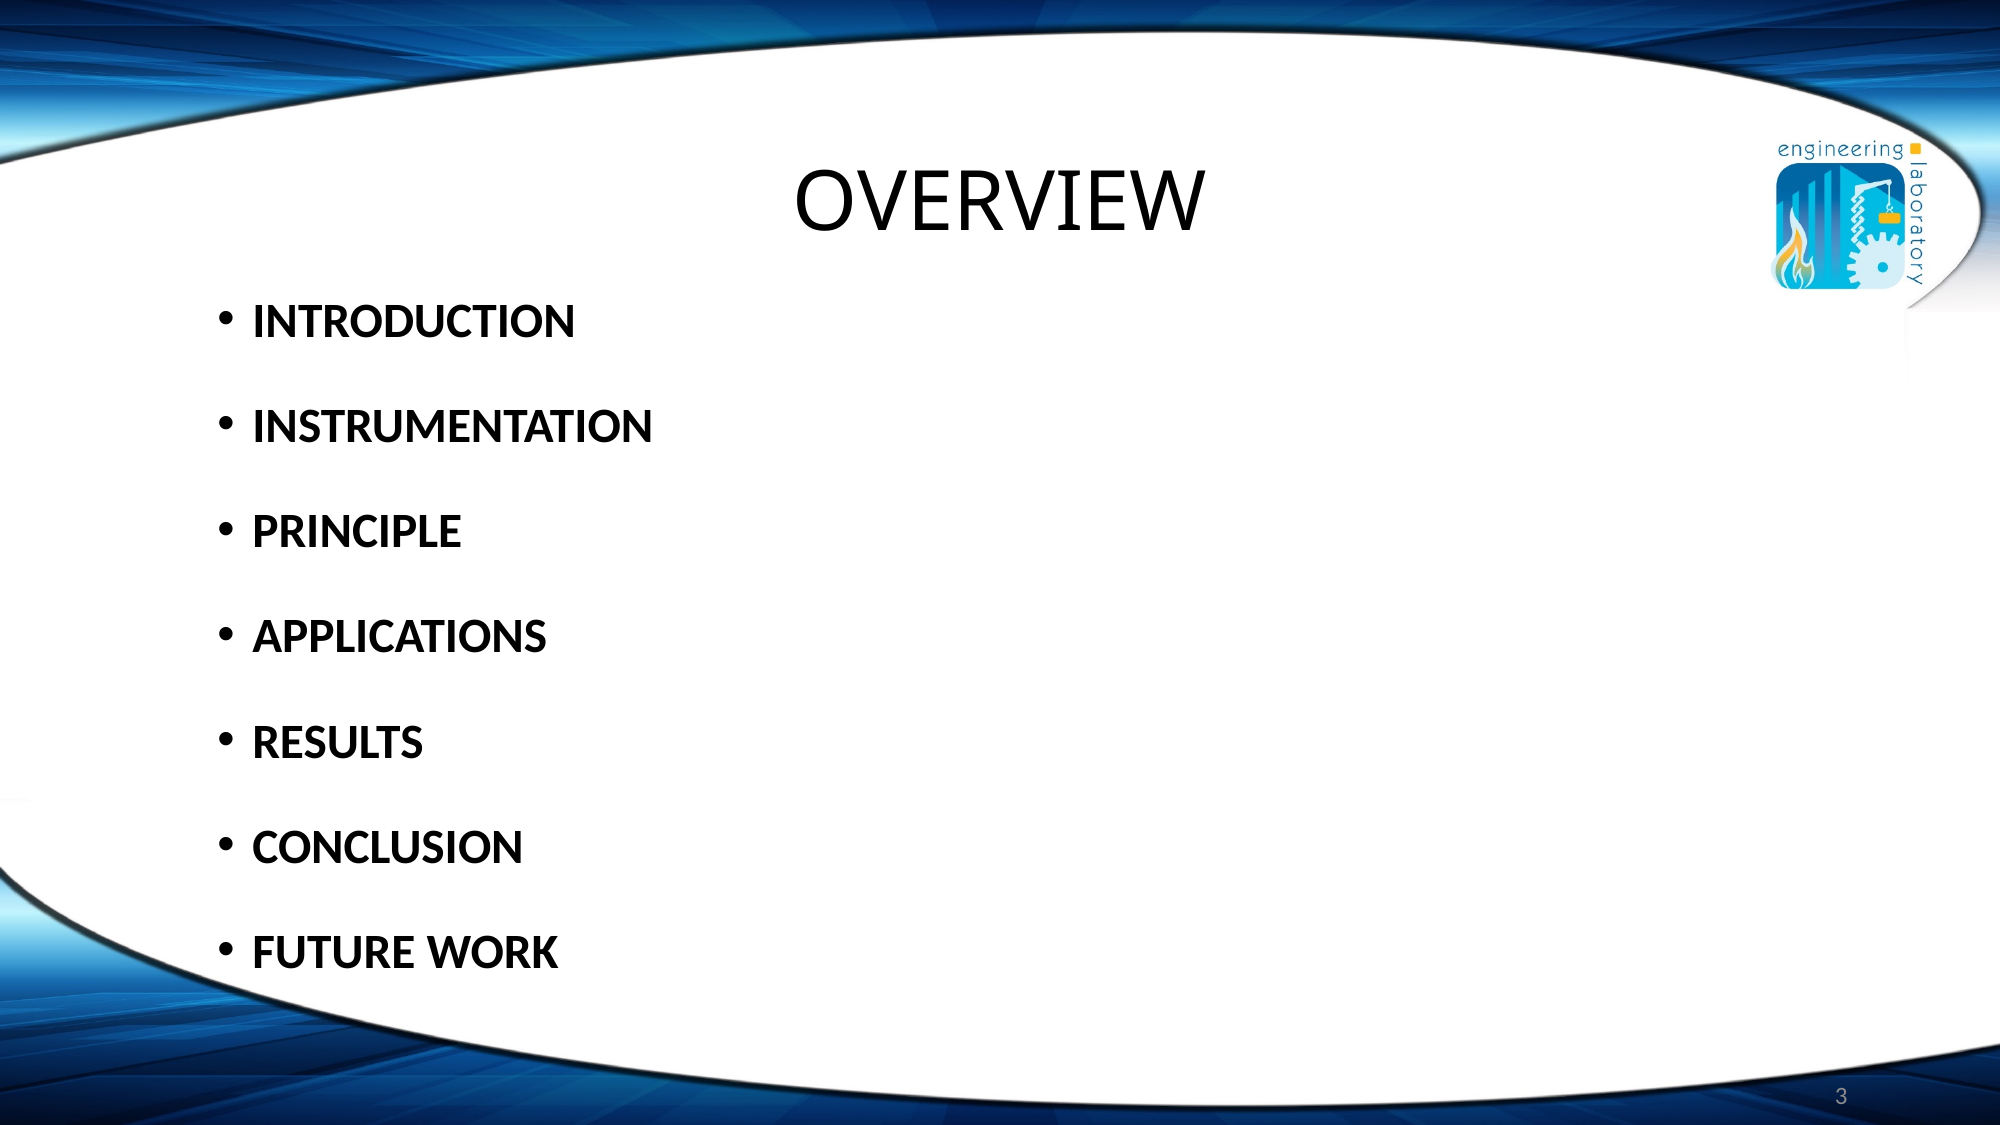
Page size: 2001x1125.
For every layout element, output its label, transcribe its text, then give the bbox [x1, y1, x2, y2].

picture [0, 0, 2000, 1125]
title OVERVIEW [137, 129, 1863, 278]
list INTRODUCTION INSTRUMENTATION PRINCIPLE APPLICATIONS RESULTS CONCLUSION FUTURE WORK [202, 250, 1928, 990]
slide_number 3 [1412, 1065, 1863, 1125]
